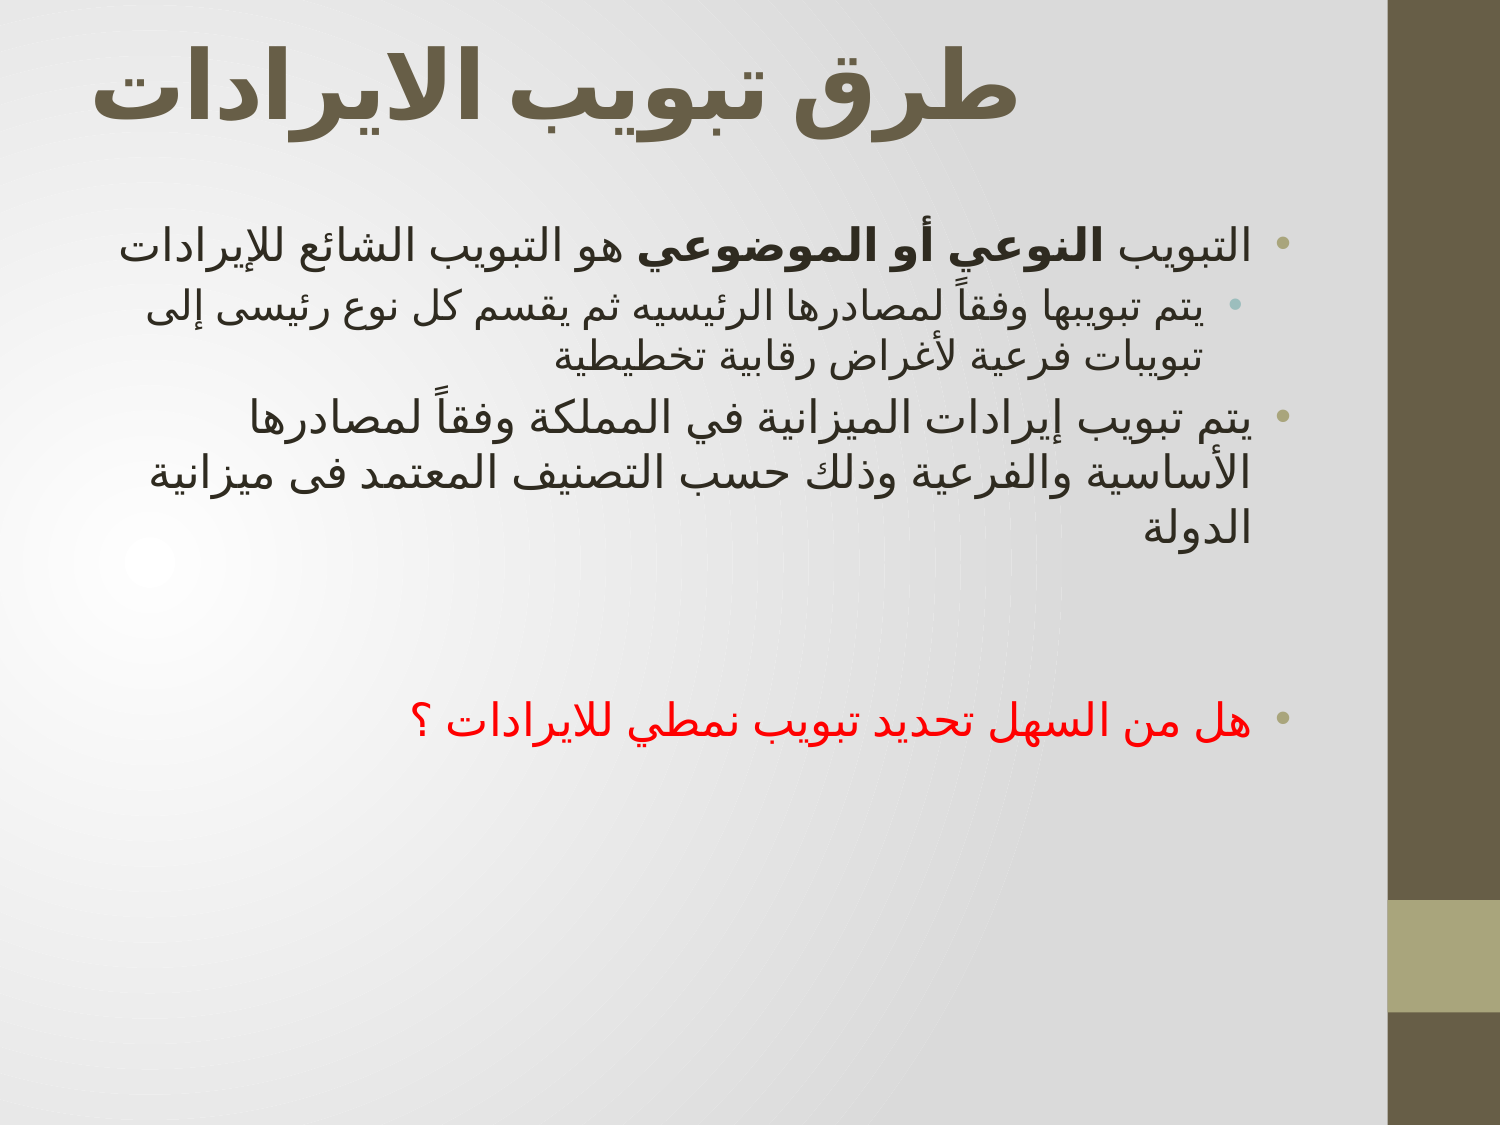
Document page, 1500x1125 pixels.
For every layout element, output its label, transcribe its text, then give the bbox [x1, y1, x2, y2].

title طرق تبويب الايرادات [75, 45, 1325, 208]
list التبويب النوعي أو الموضوعي هو التبويب الشائع للإيرادات يتم تبويبها وفقاً لمصادرها الرئيسيه ثم يقسم كل نوع رئيسى إلى تبويبات فرعية لأغراض رقابية تخطيطية يتم تبويب إيرادات الميزانية في المملكة وفقاً لمصادرها الأساسية والفرعية وذلك حسب التصنيف المعتمد فى ميزانية الدولة هل من السهل تحديد تبويب نمطي للايرادات ؟ [75, 208, 1325, 1050]
